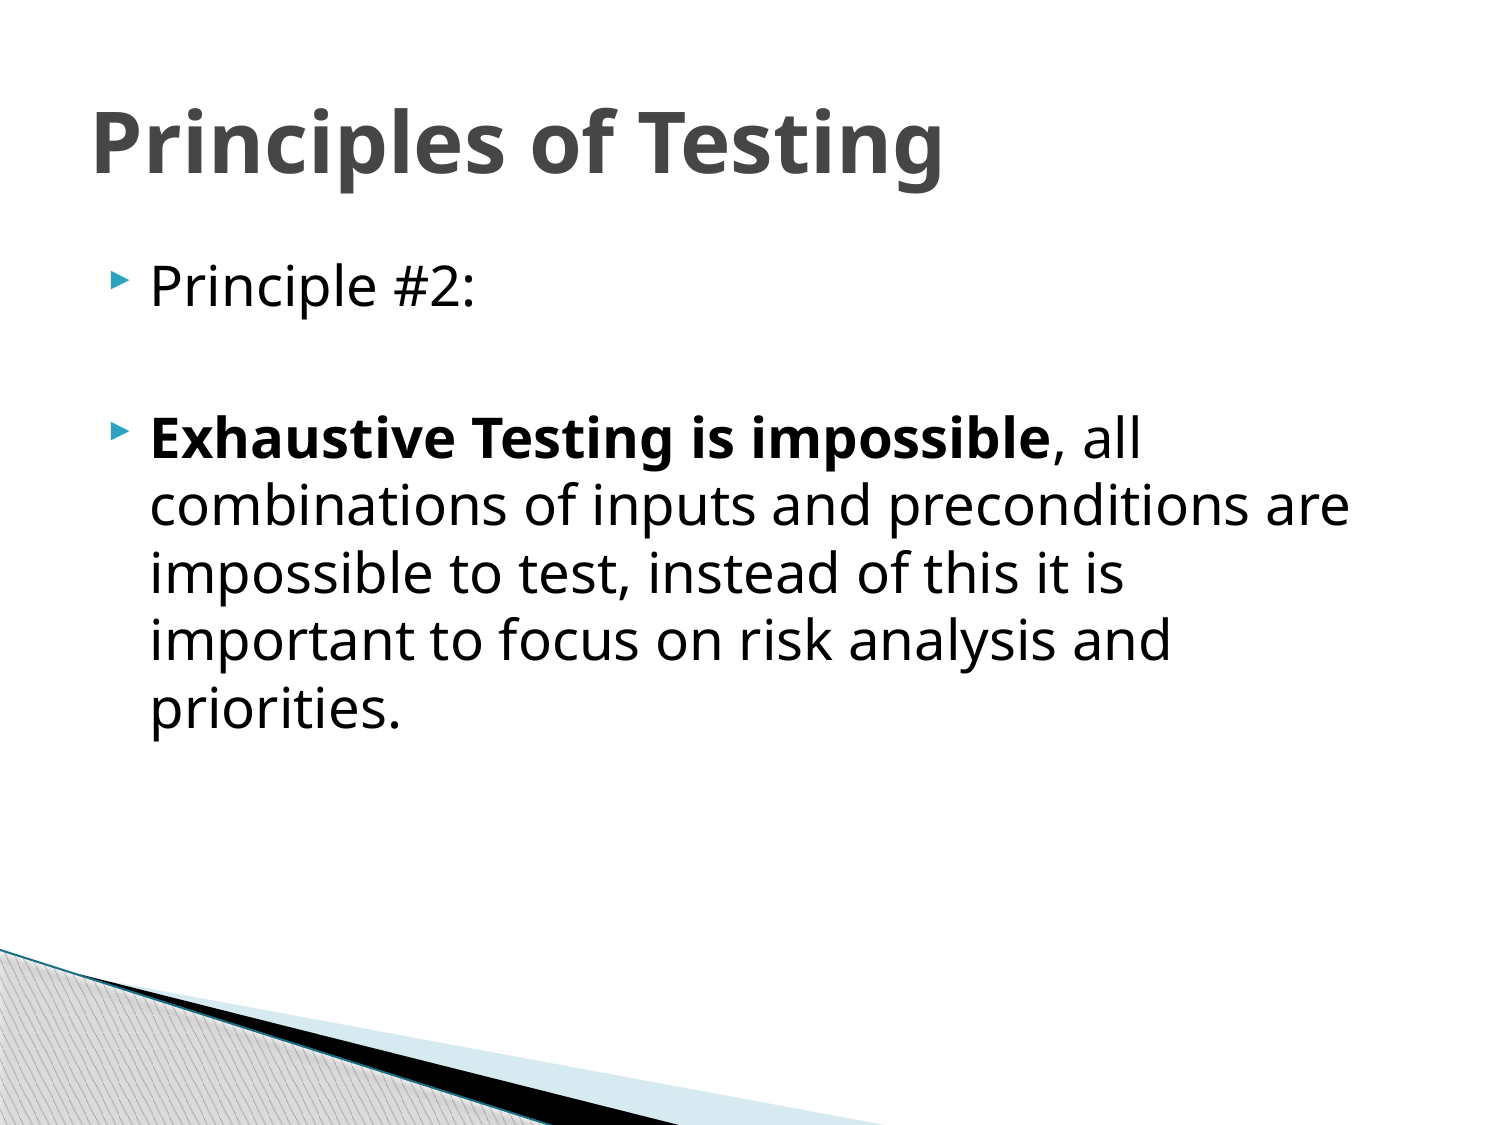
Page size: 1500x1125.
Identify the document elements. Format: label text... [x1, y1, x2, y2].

title Principles of Testing [75, 45, 1425, 233]
list Principle #2: Exhaustive Testing is impossible, all combinations of inputs and preconditions are impossible to test, instead of this it is important to focus on risk analysis and priorities. [75, 243, 1388, 986]
